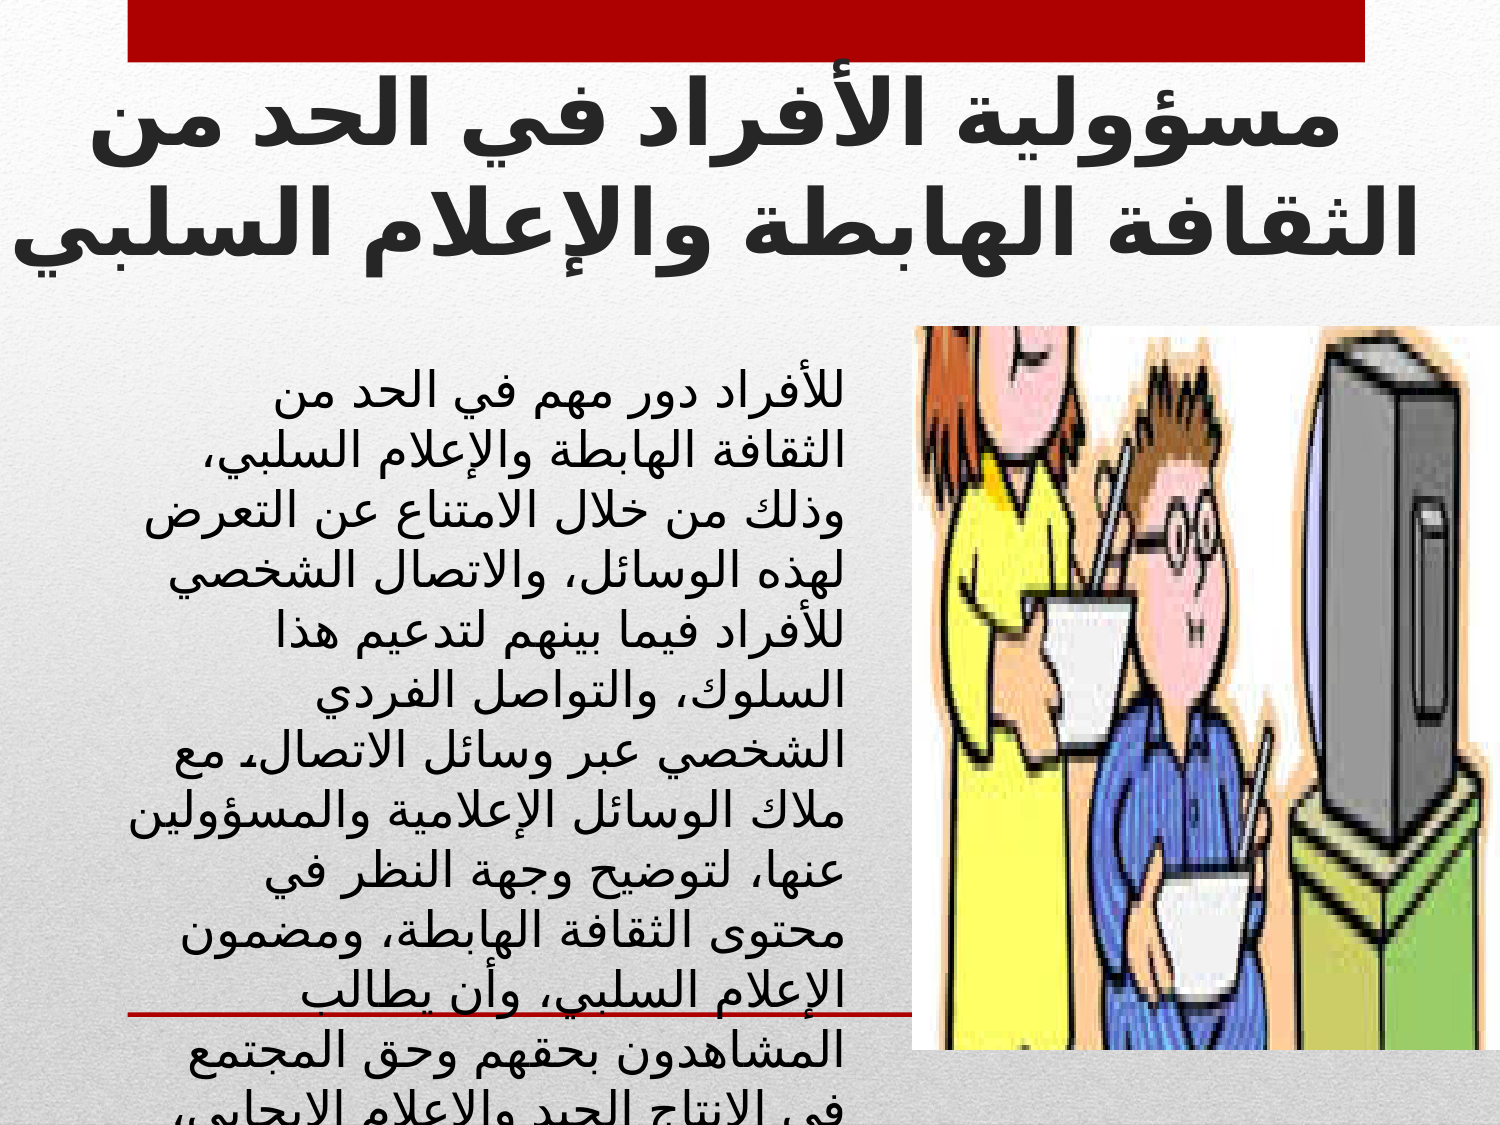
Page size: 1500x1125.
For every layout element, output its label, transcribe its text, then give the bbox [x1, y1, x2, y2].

picture [911, 325, 1500, 1050]
text_box للأفراد دور مهم في الحد من الثقافة الهابطة والإعلام السلبي، وذلك من خلال الامتناع عن التعرض لهذه الوسائل، والاتصال الشخصي للأفراد فيما بينهم لتدعيم هذا السلوك، والتواصل الفردي الشخصي عبر وسائل الاتصال، مع ملاك الوسائل الإعلامية والمسؤولين عنها، لتوضيح وجهة النظر في محتوى الثقافة الهابطة، ومضمون الإعلام السلبي، وأن يطالب المشاهدون بحقهم وحق المجتمع في الإنتاج الجيد والإعلام الإيجابي، وحمايتهم وحماية أطفالهم من الإسفاف والابتذال. [112, 349, 863, 1125]
title مسؤولية الأفراد في الحد من الثقافة الهابطة والإعلام السلبي [0, 19, 1500, 282]
